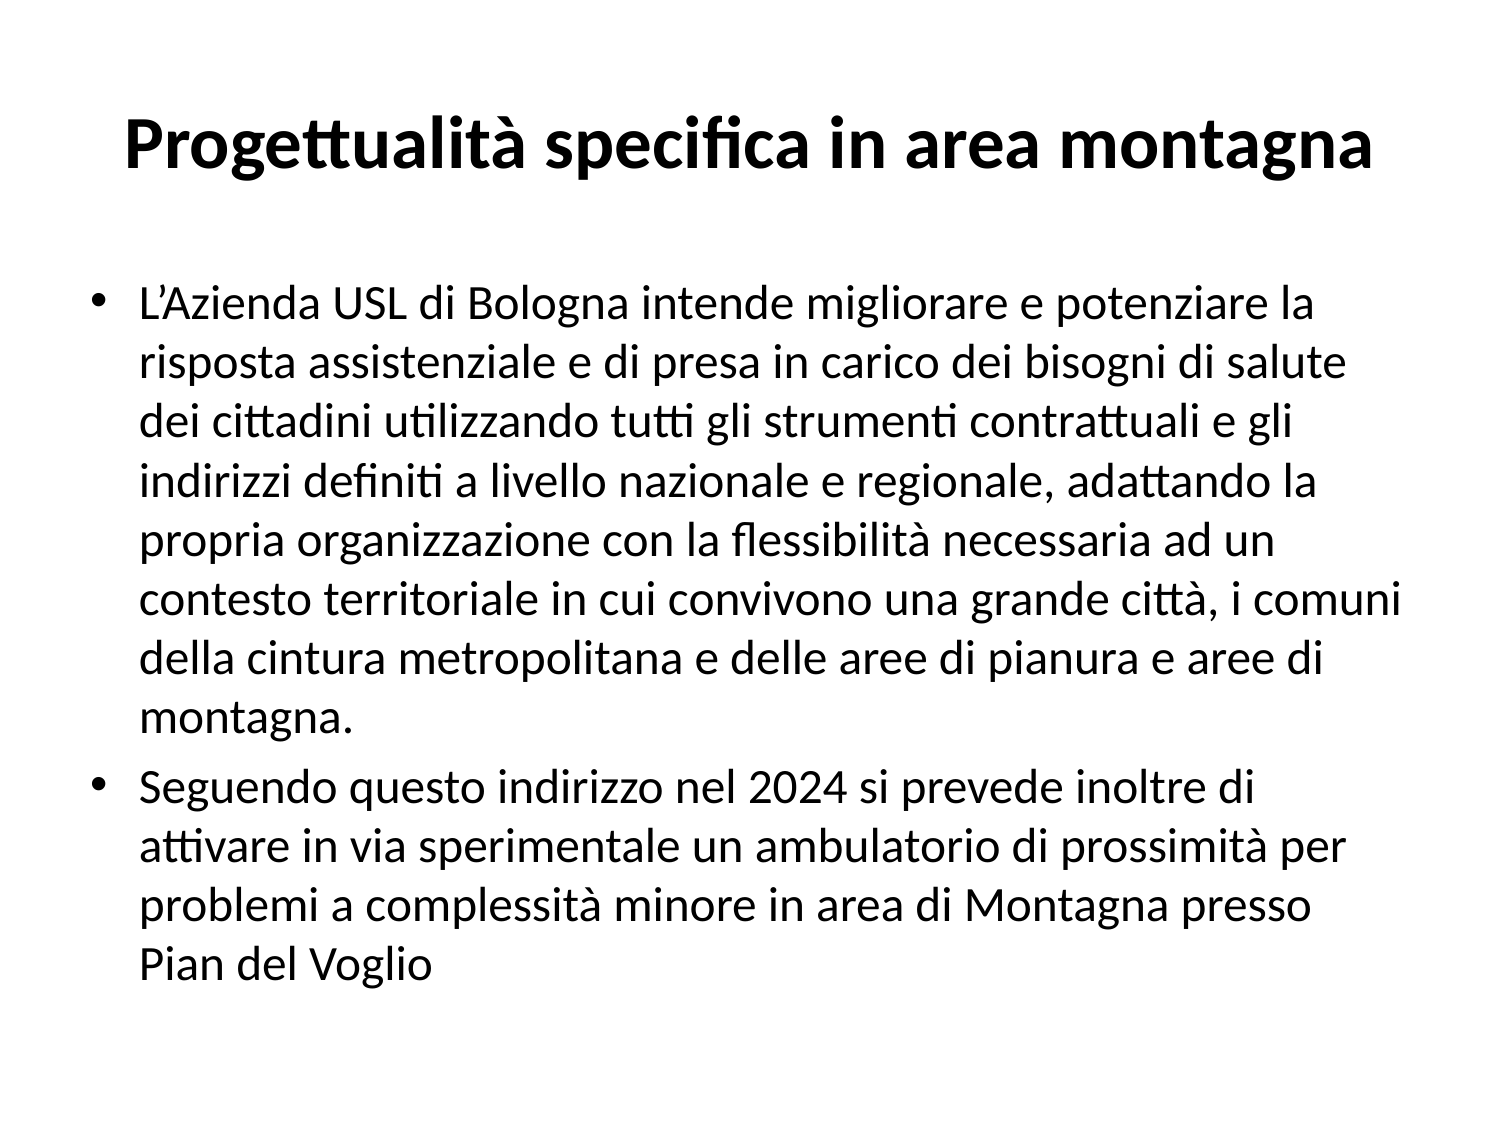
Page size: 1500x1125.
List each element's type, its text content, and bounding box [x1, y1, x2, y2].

title Progettualità specifica in area montagna [75, 45, 1425, 233]
list L’Azienda USL di Bologna intende migliorare e potenziare la risposta assistenziale e di presa in carico dei bisogni di salute dei cittadini utilizzando tutti gli strumenti contrattuali e gli indirizzi definiti a livello nazionale e regionale, adattando la propria organizzazione con la flessibilità necessaria ad un contesto territoriale in cui convivono una grande città, i comuni della cintura metropolitana e delle aree di pianura e aree di montagna. Seguendo questo indirizzo nel 2024 si prevede inoltre di attivare in via sperimentale un ambulatorio di prossimità per problemi a complessità minore in area di Montagna presso Pian del Voglio [75, 262, 1425, 1005]
